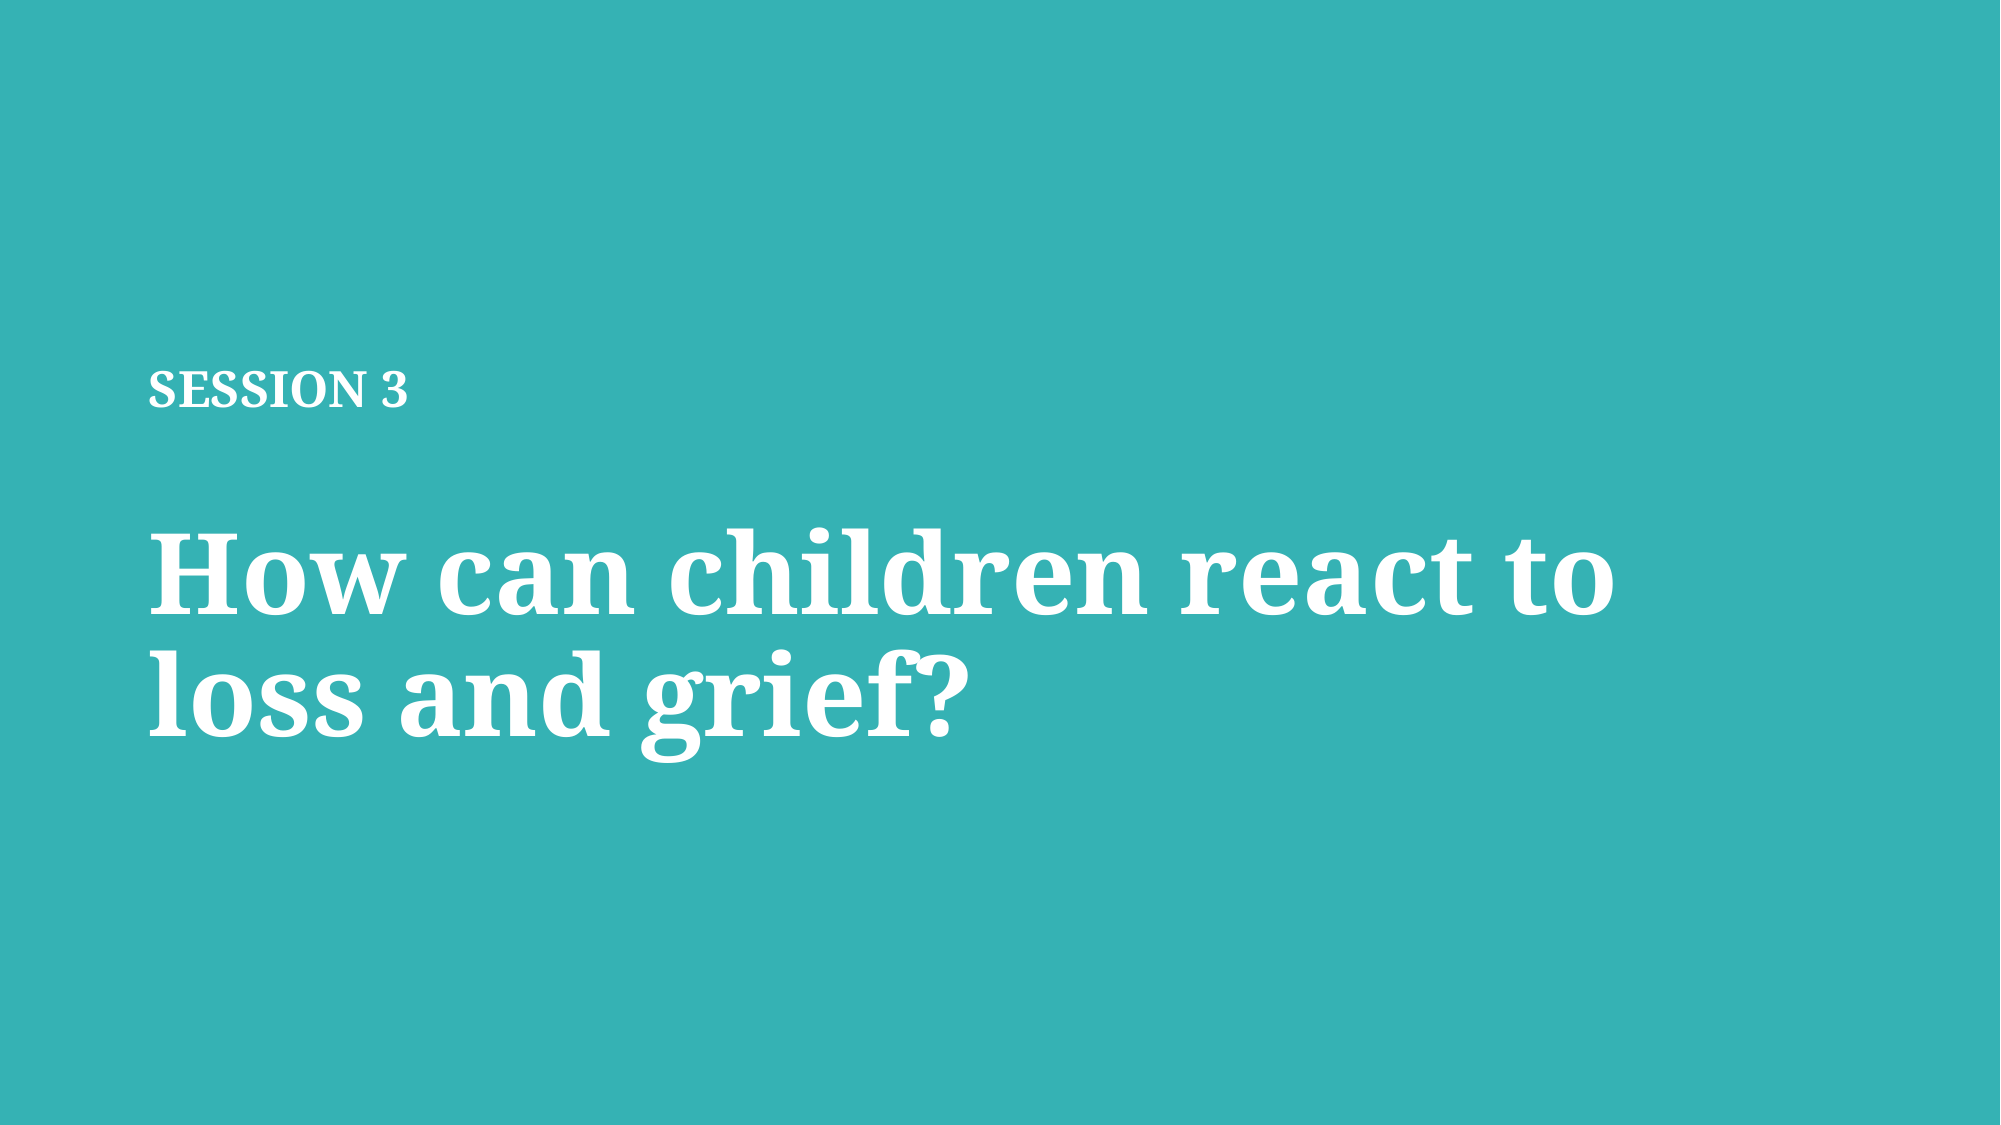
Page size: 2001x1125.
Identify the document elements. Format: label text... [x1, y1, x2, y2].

text_box SESSION 3 How can children react to loss and grief? [133, 419, 1795, 706]
